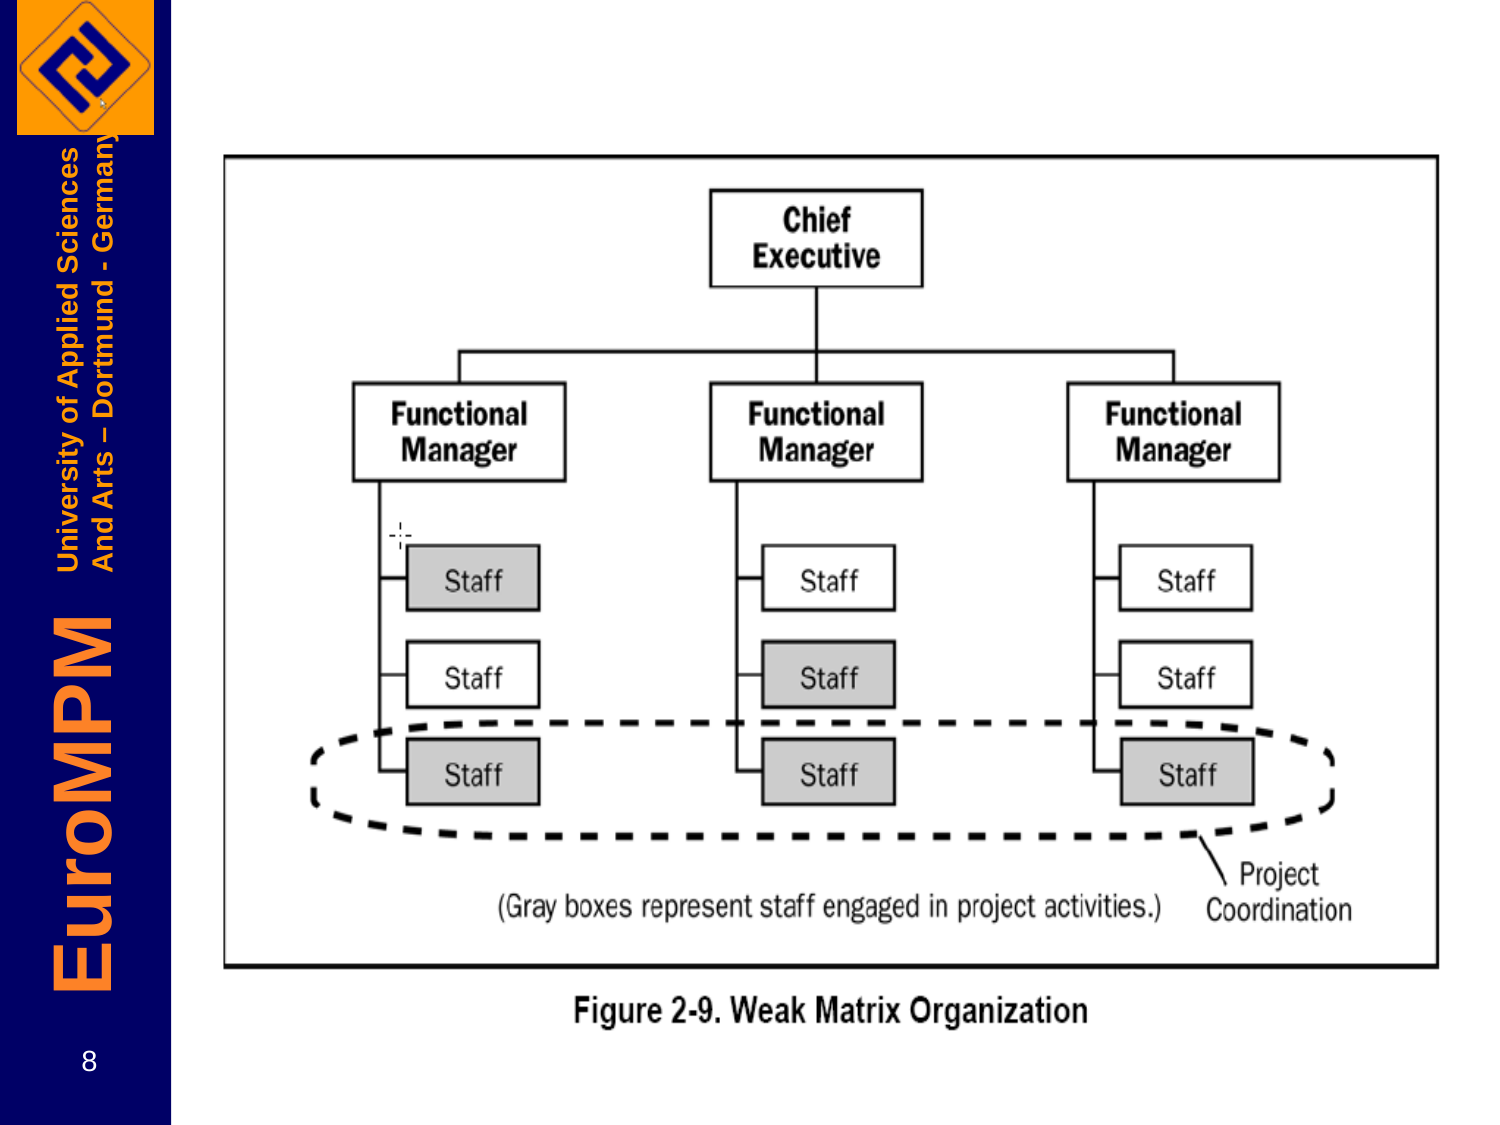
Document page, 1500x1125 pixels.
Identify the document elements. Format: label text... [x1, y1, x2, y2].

picture [187, 128, 1454, 1044]
slide_number 8 [17, 1034, 162, 1114]
picture [17, 0, 154, 135]
